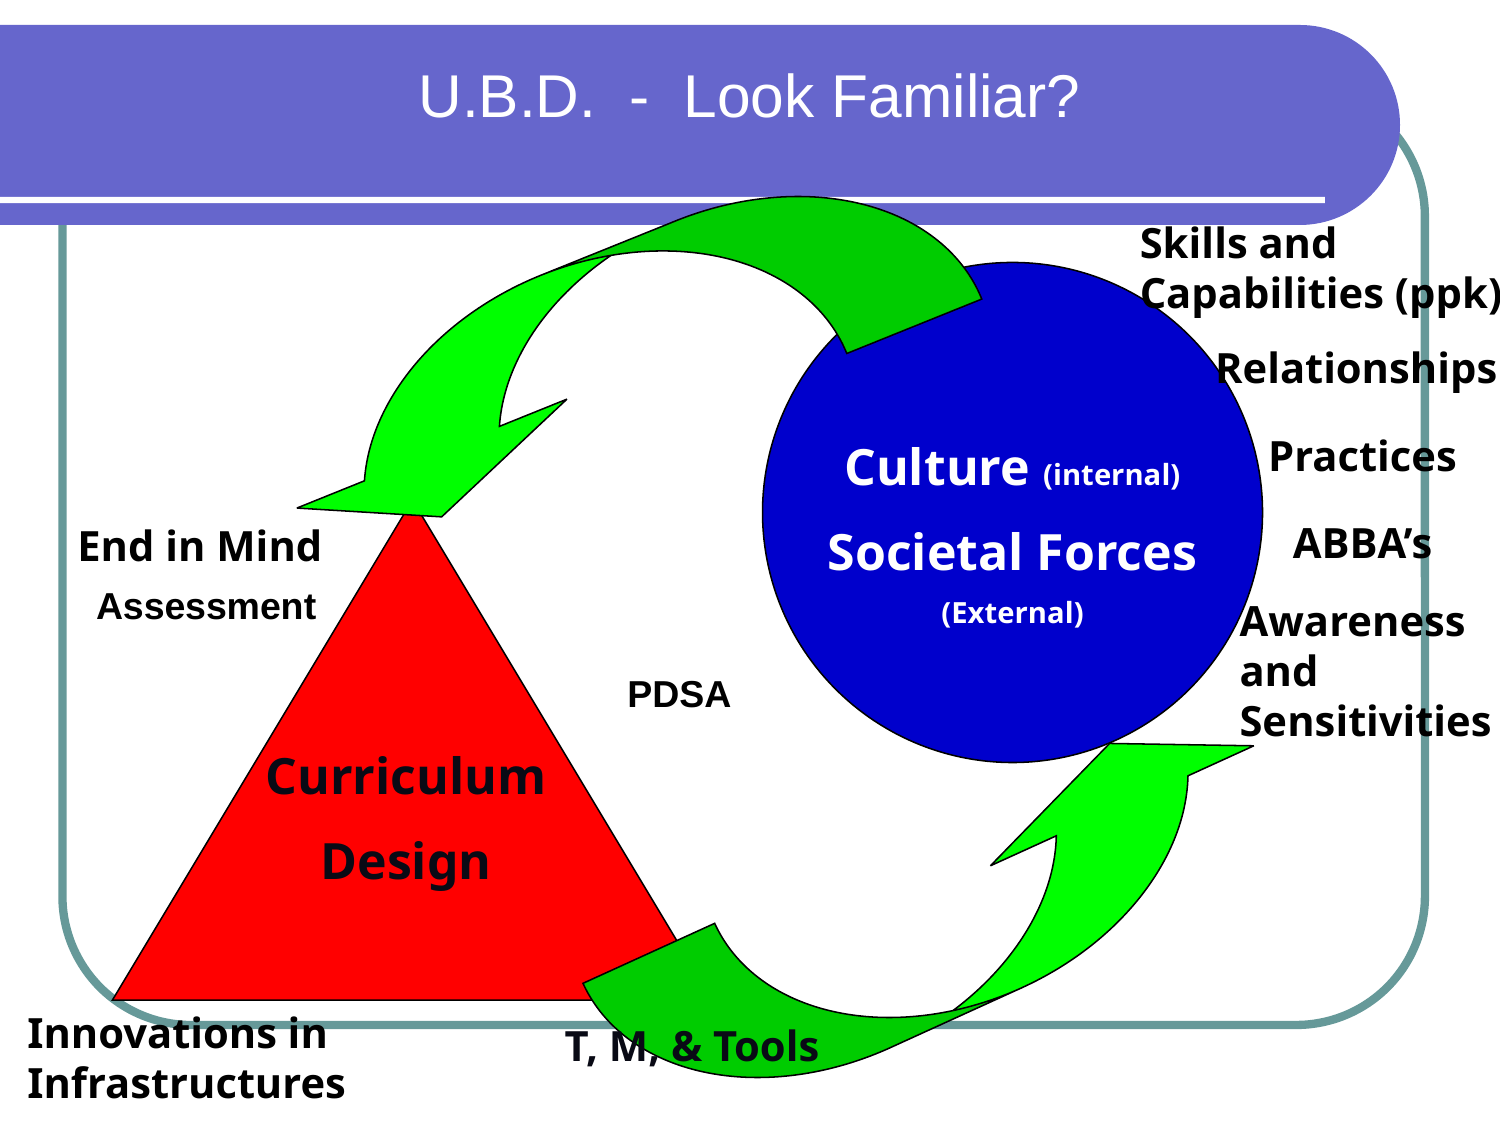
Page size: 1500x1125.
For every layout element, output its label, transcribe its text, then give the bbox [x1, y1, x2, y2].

title U.B.D. - Look Familiar? [112, 37, 1388, 151]
text_box ABBA’s [1237, 509, 1488, 575]
text_box Assessment [75, 574, 338, 635]
text_box [296, 196, 982, 517]
text_box Curriculum Design [224, 737, 588, 898]
text_box Culture (internal) Societal Forces (External) [800, 427, 1225, 637]
text_box Relationships [1162, 334, 1500, 400]
text_box Practices [1237, 422, 1488, 488]
text_box [762, 262, 1263, 763]
text_box [113, 792, 677, 1001]
text_box End in Mind [62, 512, 338, 578]
text_box [946, 743, 1239, 1012]
text_box PDSA [612, 662, 763, 723]
text_box Awareness and Sensitivities [1224, 587, 1500, 753]
text_box [270, 515, 555, 737]
text_box Innovations in Infrastructures [12, 999, 450, 1115]
text_box T, M, & Tools [549, 1012, 988, 1078]
text_box Skills and Capabilities (ppk) [1124, 209, 1500, 325]
